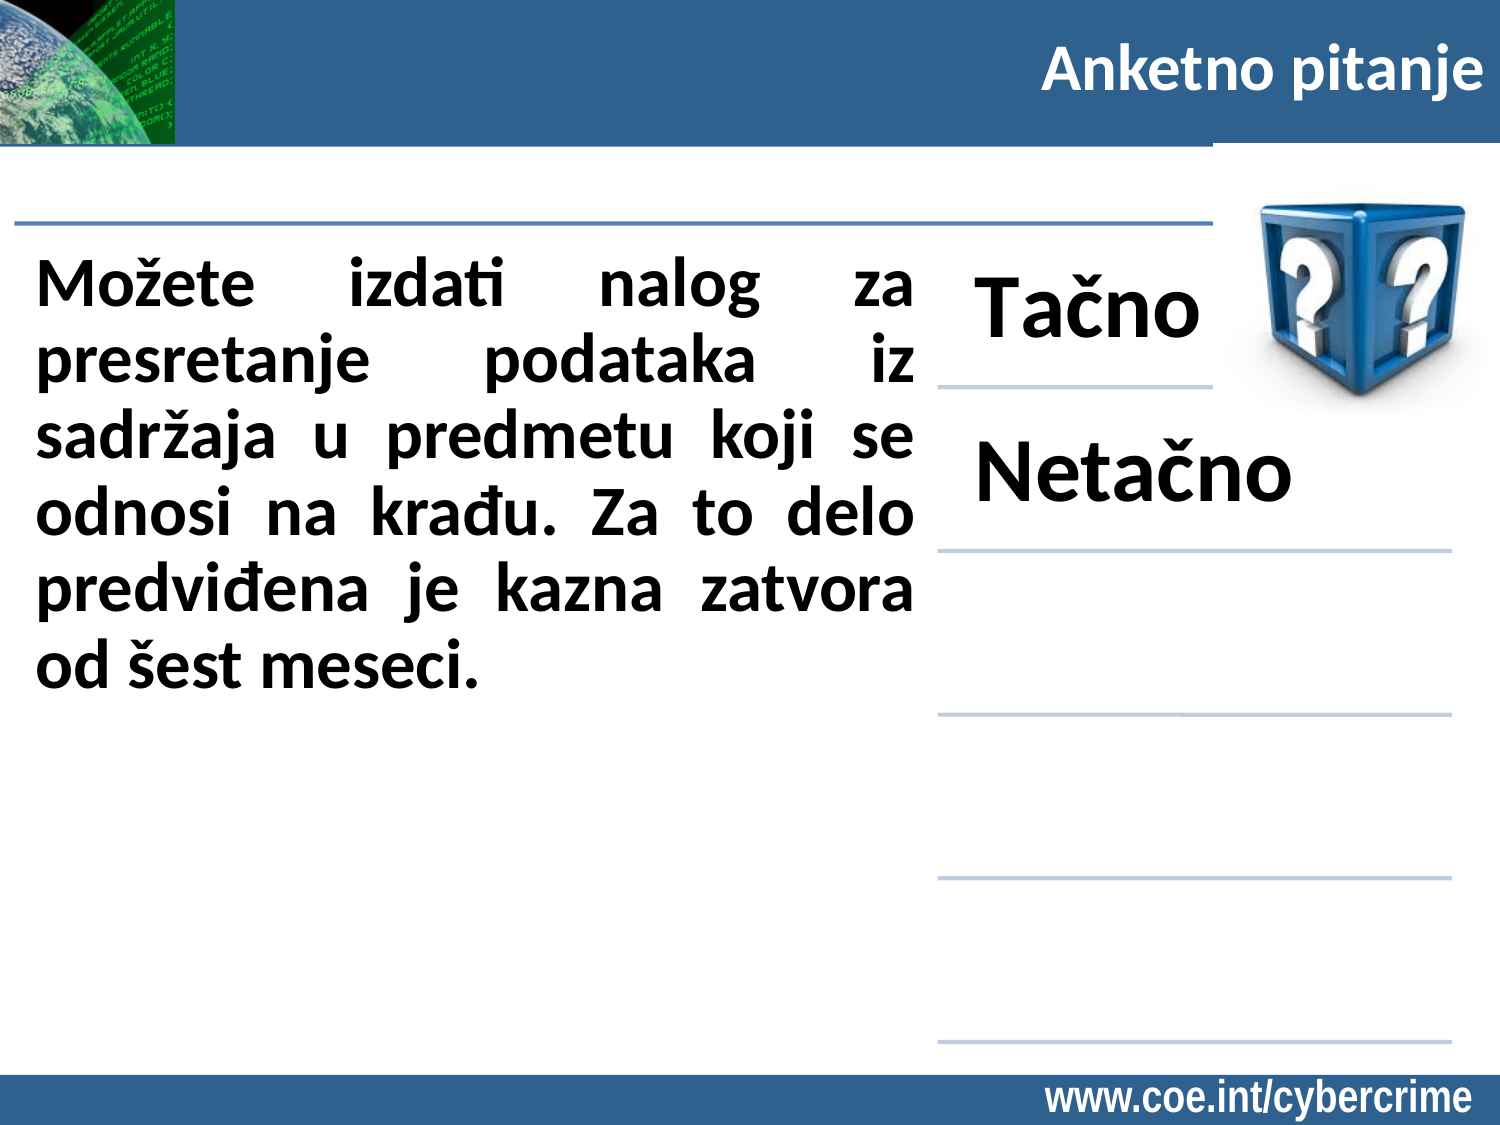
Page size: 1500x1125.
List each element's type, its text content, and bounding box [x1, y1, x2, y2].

text_box www.coe.int/cybercrime [1030, 1059, 1500, 1125]
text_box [14, 222, 1454, 1053]
text_box Anketno pitanje [177, 0, 1500, 149]
text_box [0, 1073, 1030, 1125]
picture [0, 0, 175, 144]
picture [1212, 142, 1500, 434]
